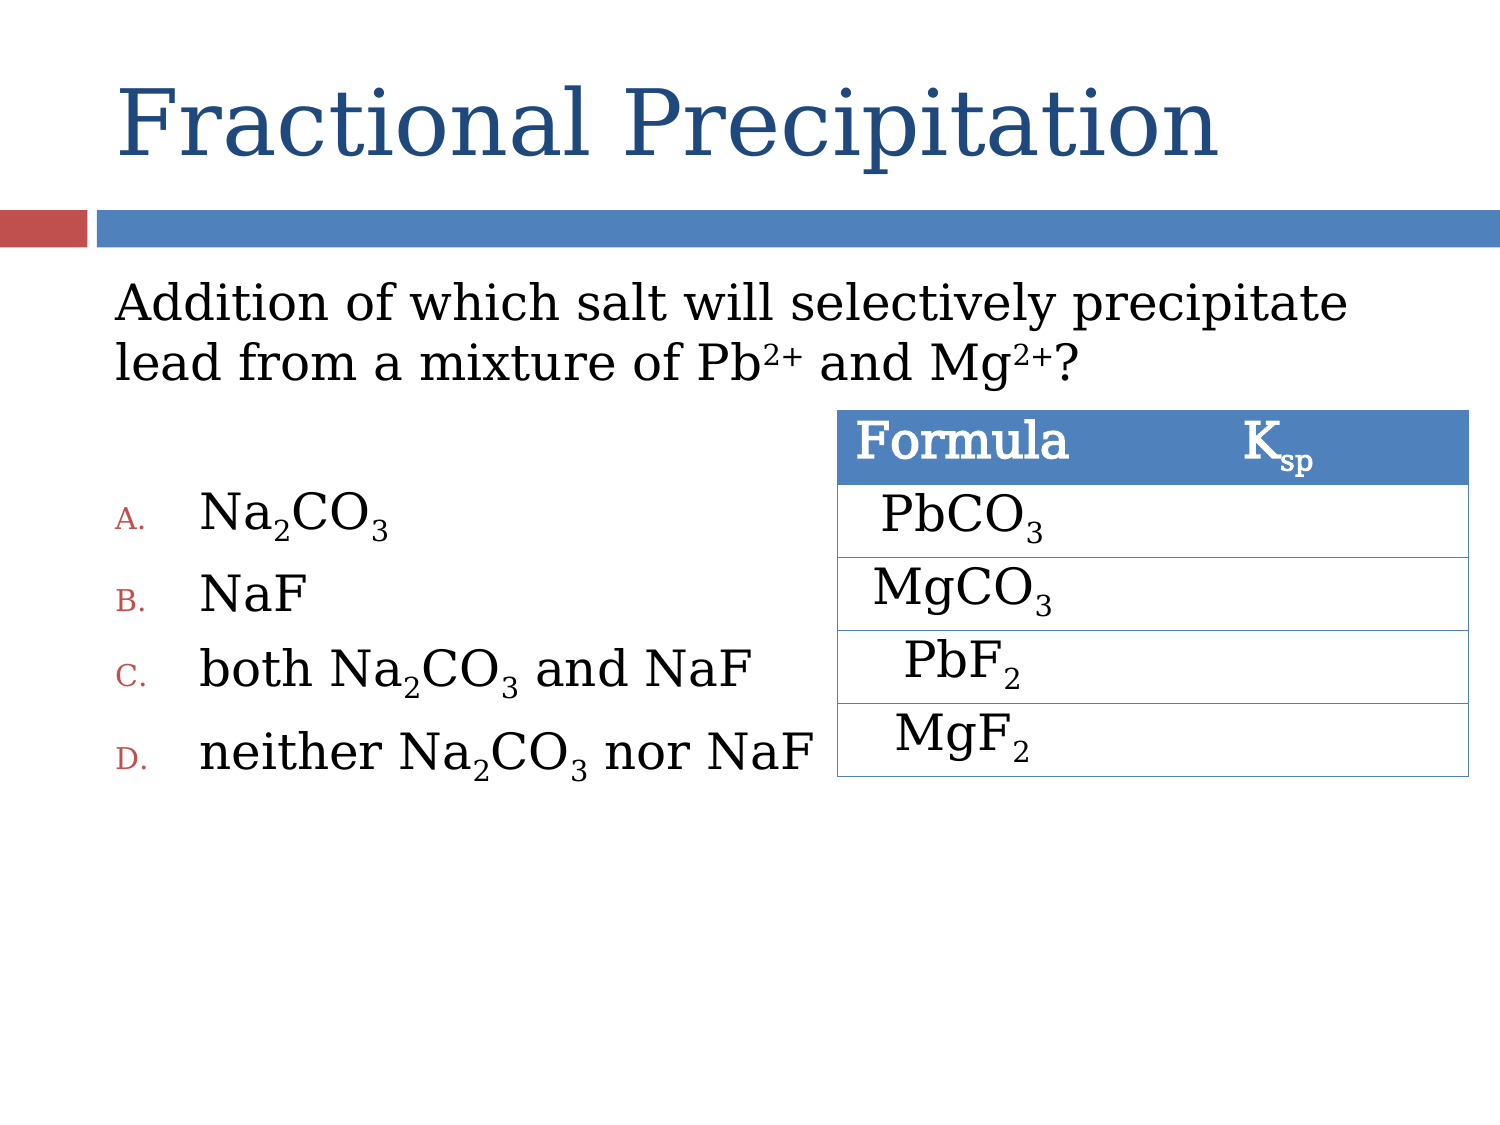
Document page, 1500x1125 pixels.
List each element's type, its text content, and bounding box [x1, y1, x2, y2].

list Addition of which salt will selectively precipitate lead from a mixture of Pb2+ and Mg2+? Na2CO3 NaF both Na2CO3 and NaF neither Na2CO3 nor NaF [100, 262, 1438, 1000]
title Fractional Precipitation [100, 37, 1438, 200]
